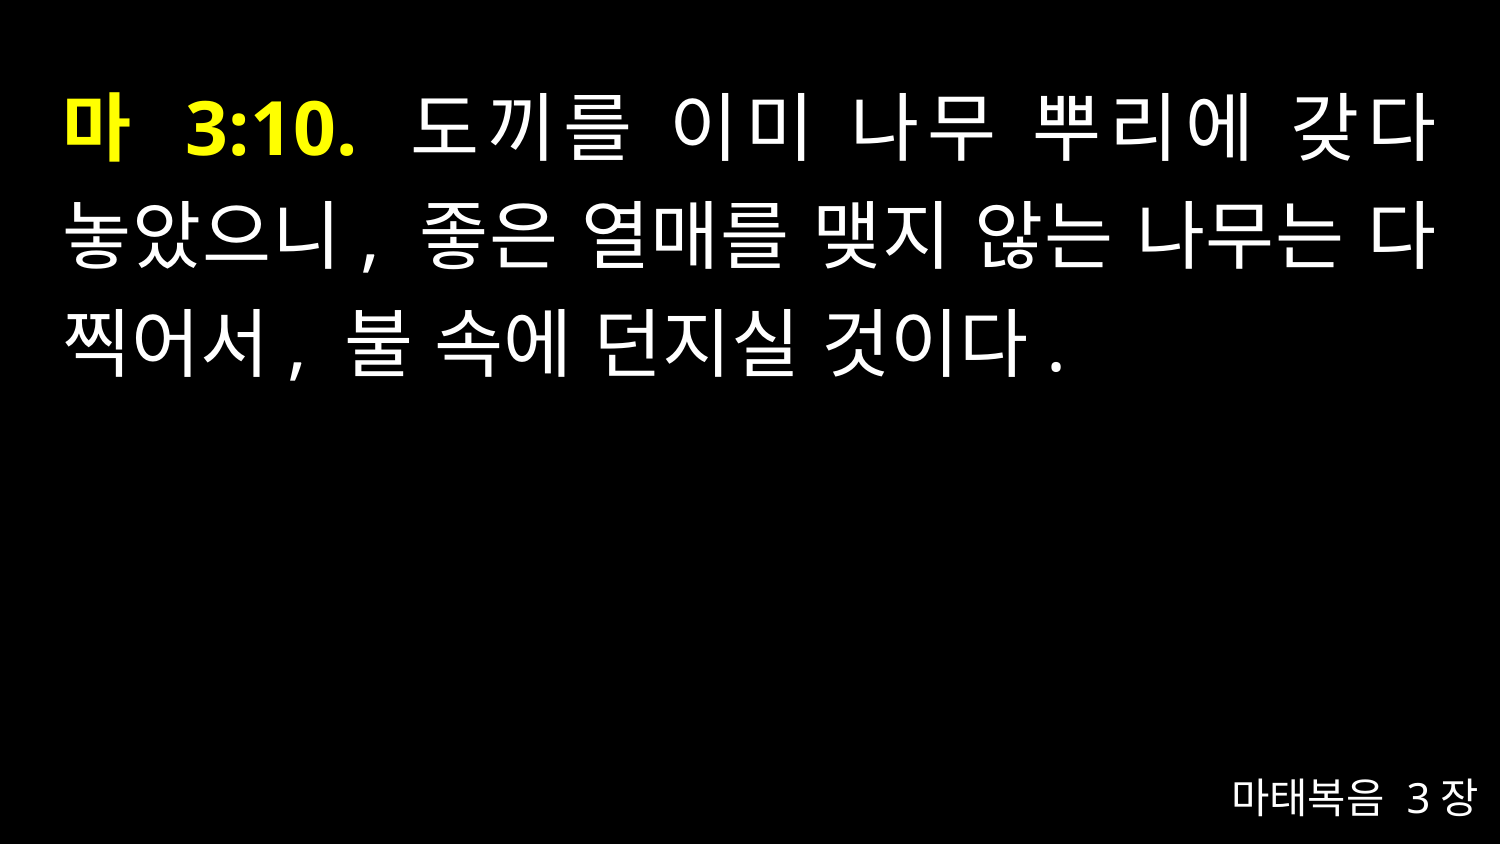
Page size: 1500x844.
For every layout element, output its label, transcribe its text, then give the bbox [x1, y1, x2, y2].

subtitle 마태복음 3장 [916, 770, 1500, 844]
title 마 3:10. 도끼를 이미 나무 뿌리에 갖다 놓았으니, 좋은 열매를 맺지 않는 나무는 다 찍어서, 불 속에 던지실 것이다. [0, 0, 1500, 844]
